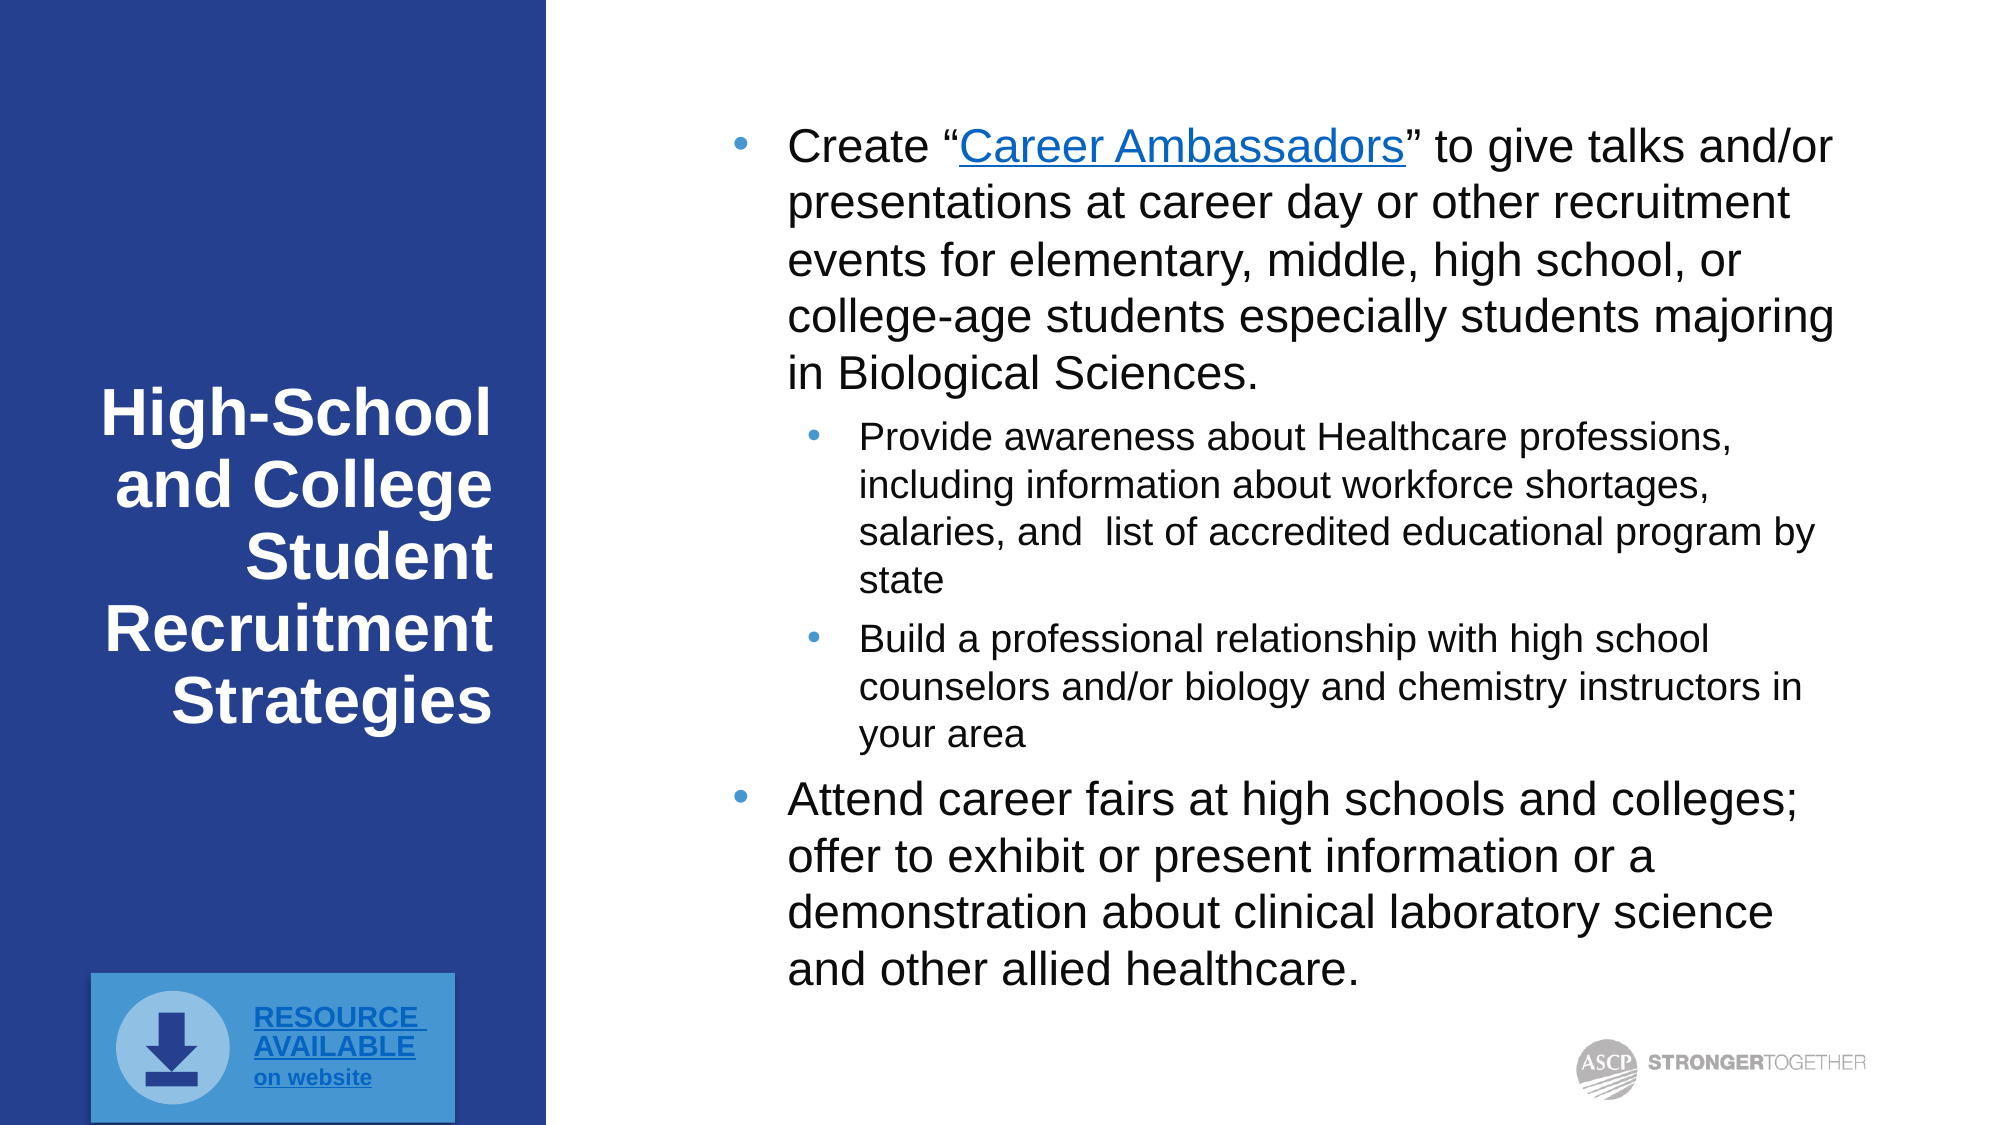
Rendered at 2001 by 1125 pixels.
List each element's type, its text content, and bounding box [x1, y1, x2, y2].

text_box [90, 972, 456, 1123]
title High-School and College Student Recruitment Strategies [37, 448, 509, 667]
list Create “Career Ambassadors” to give talks and/or presentations at career day or other recruitment events for elementary, middle, high school, or college-age students especially students majoring in Biological Sciences. Provide awareness about Healthcare professions, including information about workforce shortages, salaries, and list of accredited educational program by state Build a professional relationship with high school counselors and/or biology and chemistry instructors in your area Attend career fairs at high schools and colleges; offer to exhibit or present information or a demonstration about clinical laboratory science and other allied healthcare. [701, 107, 1866, 1009]
picture [1576, 1039, 1866, 1100]
